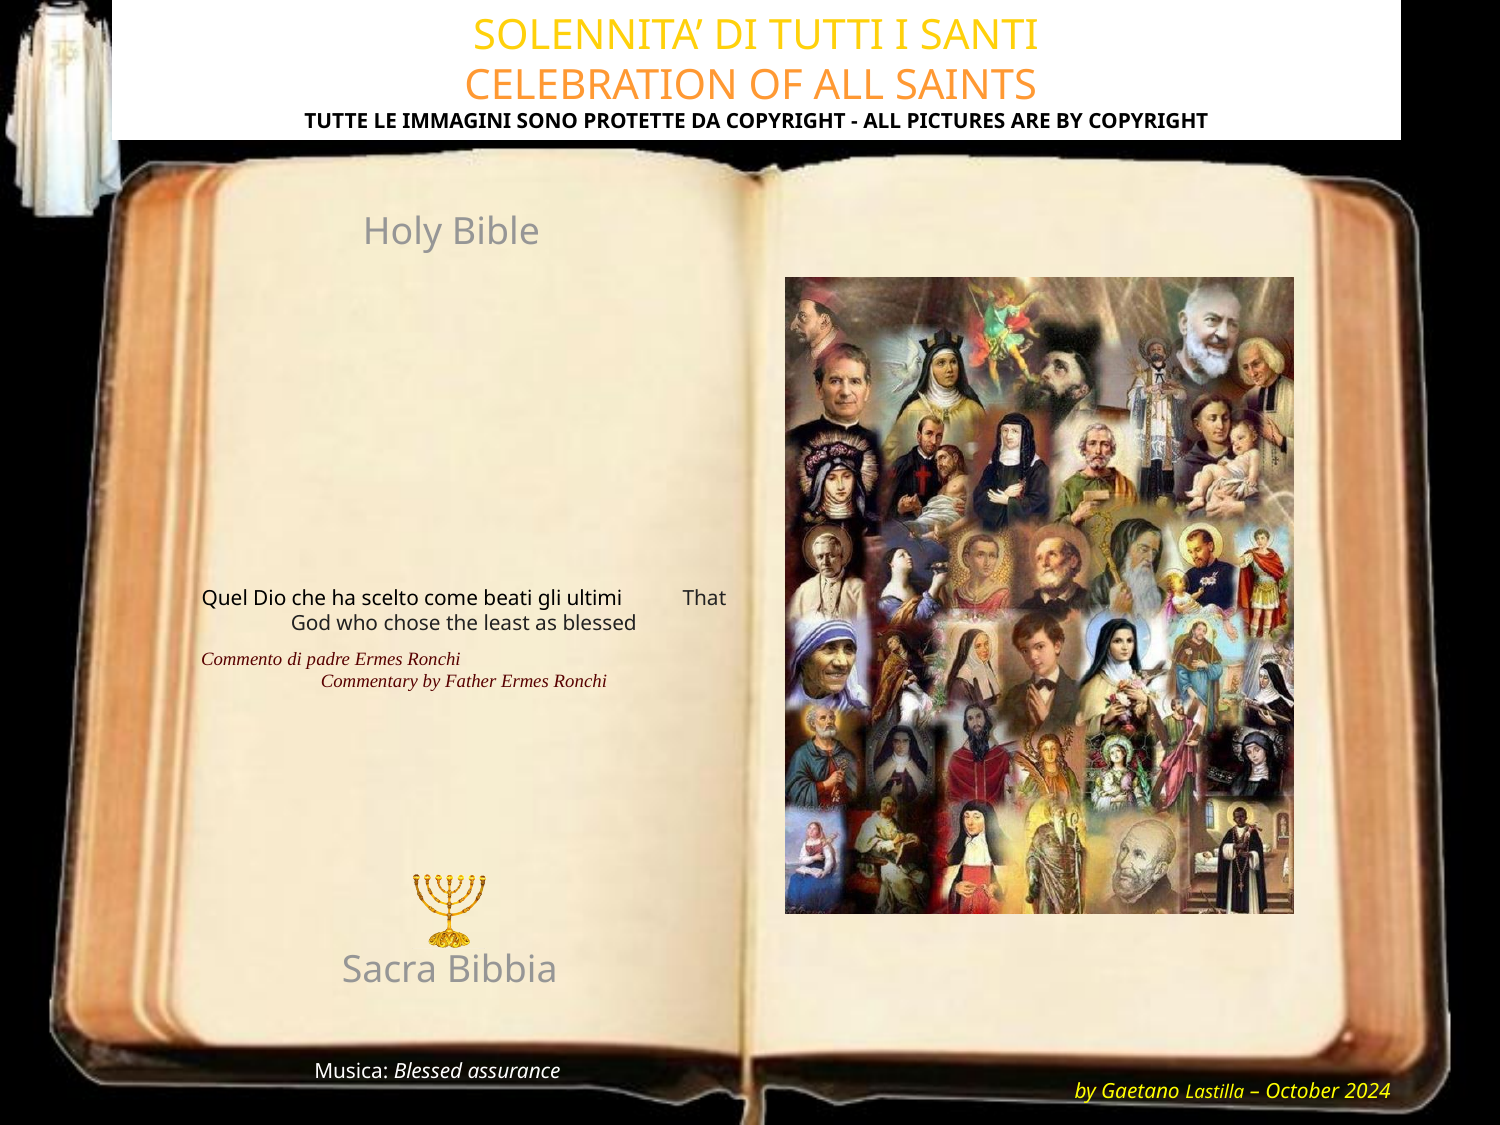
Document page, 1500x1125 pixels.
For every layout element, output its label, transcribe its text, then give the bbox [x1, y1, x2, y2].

text_box Sacra Bibbia [187, 937, 713, 998]
text_box Musica: Blessed assurance [137, 1050, 738, 1090]
text_box by Gaetano Lastilla – October 2024 [938, 1070, 1500, 1110]
text_box Quel Dio che ha scelto come beati gli ultimi That God who chose the least as blessed [170, 552, 758, 638]
text_box Commento di padre Ermes Ronchi Commentary by Father Ermes Ronchi [170, 638, 758, 699]
picture [0, 0, 1500, 1125]
text_box SOLENNITA’ DI TUTTI I SANTI CELEBRATION OF ALL SAINTS TUTTE LE IMMAGINI SONO PROTETTE DA COPYRIGHT - ALL PICTURES ARE BY COPYRIGHT [112, 0, 1400, 140]
text_box Holy Bible [348, 199, 556, 260]
